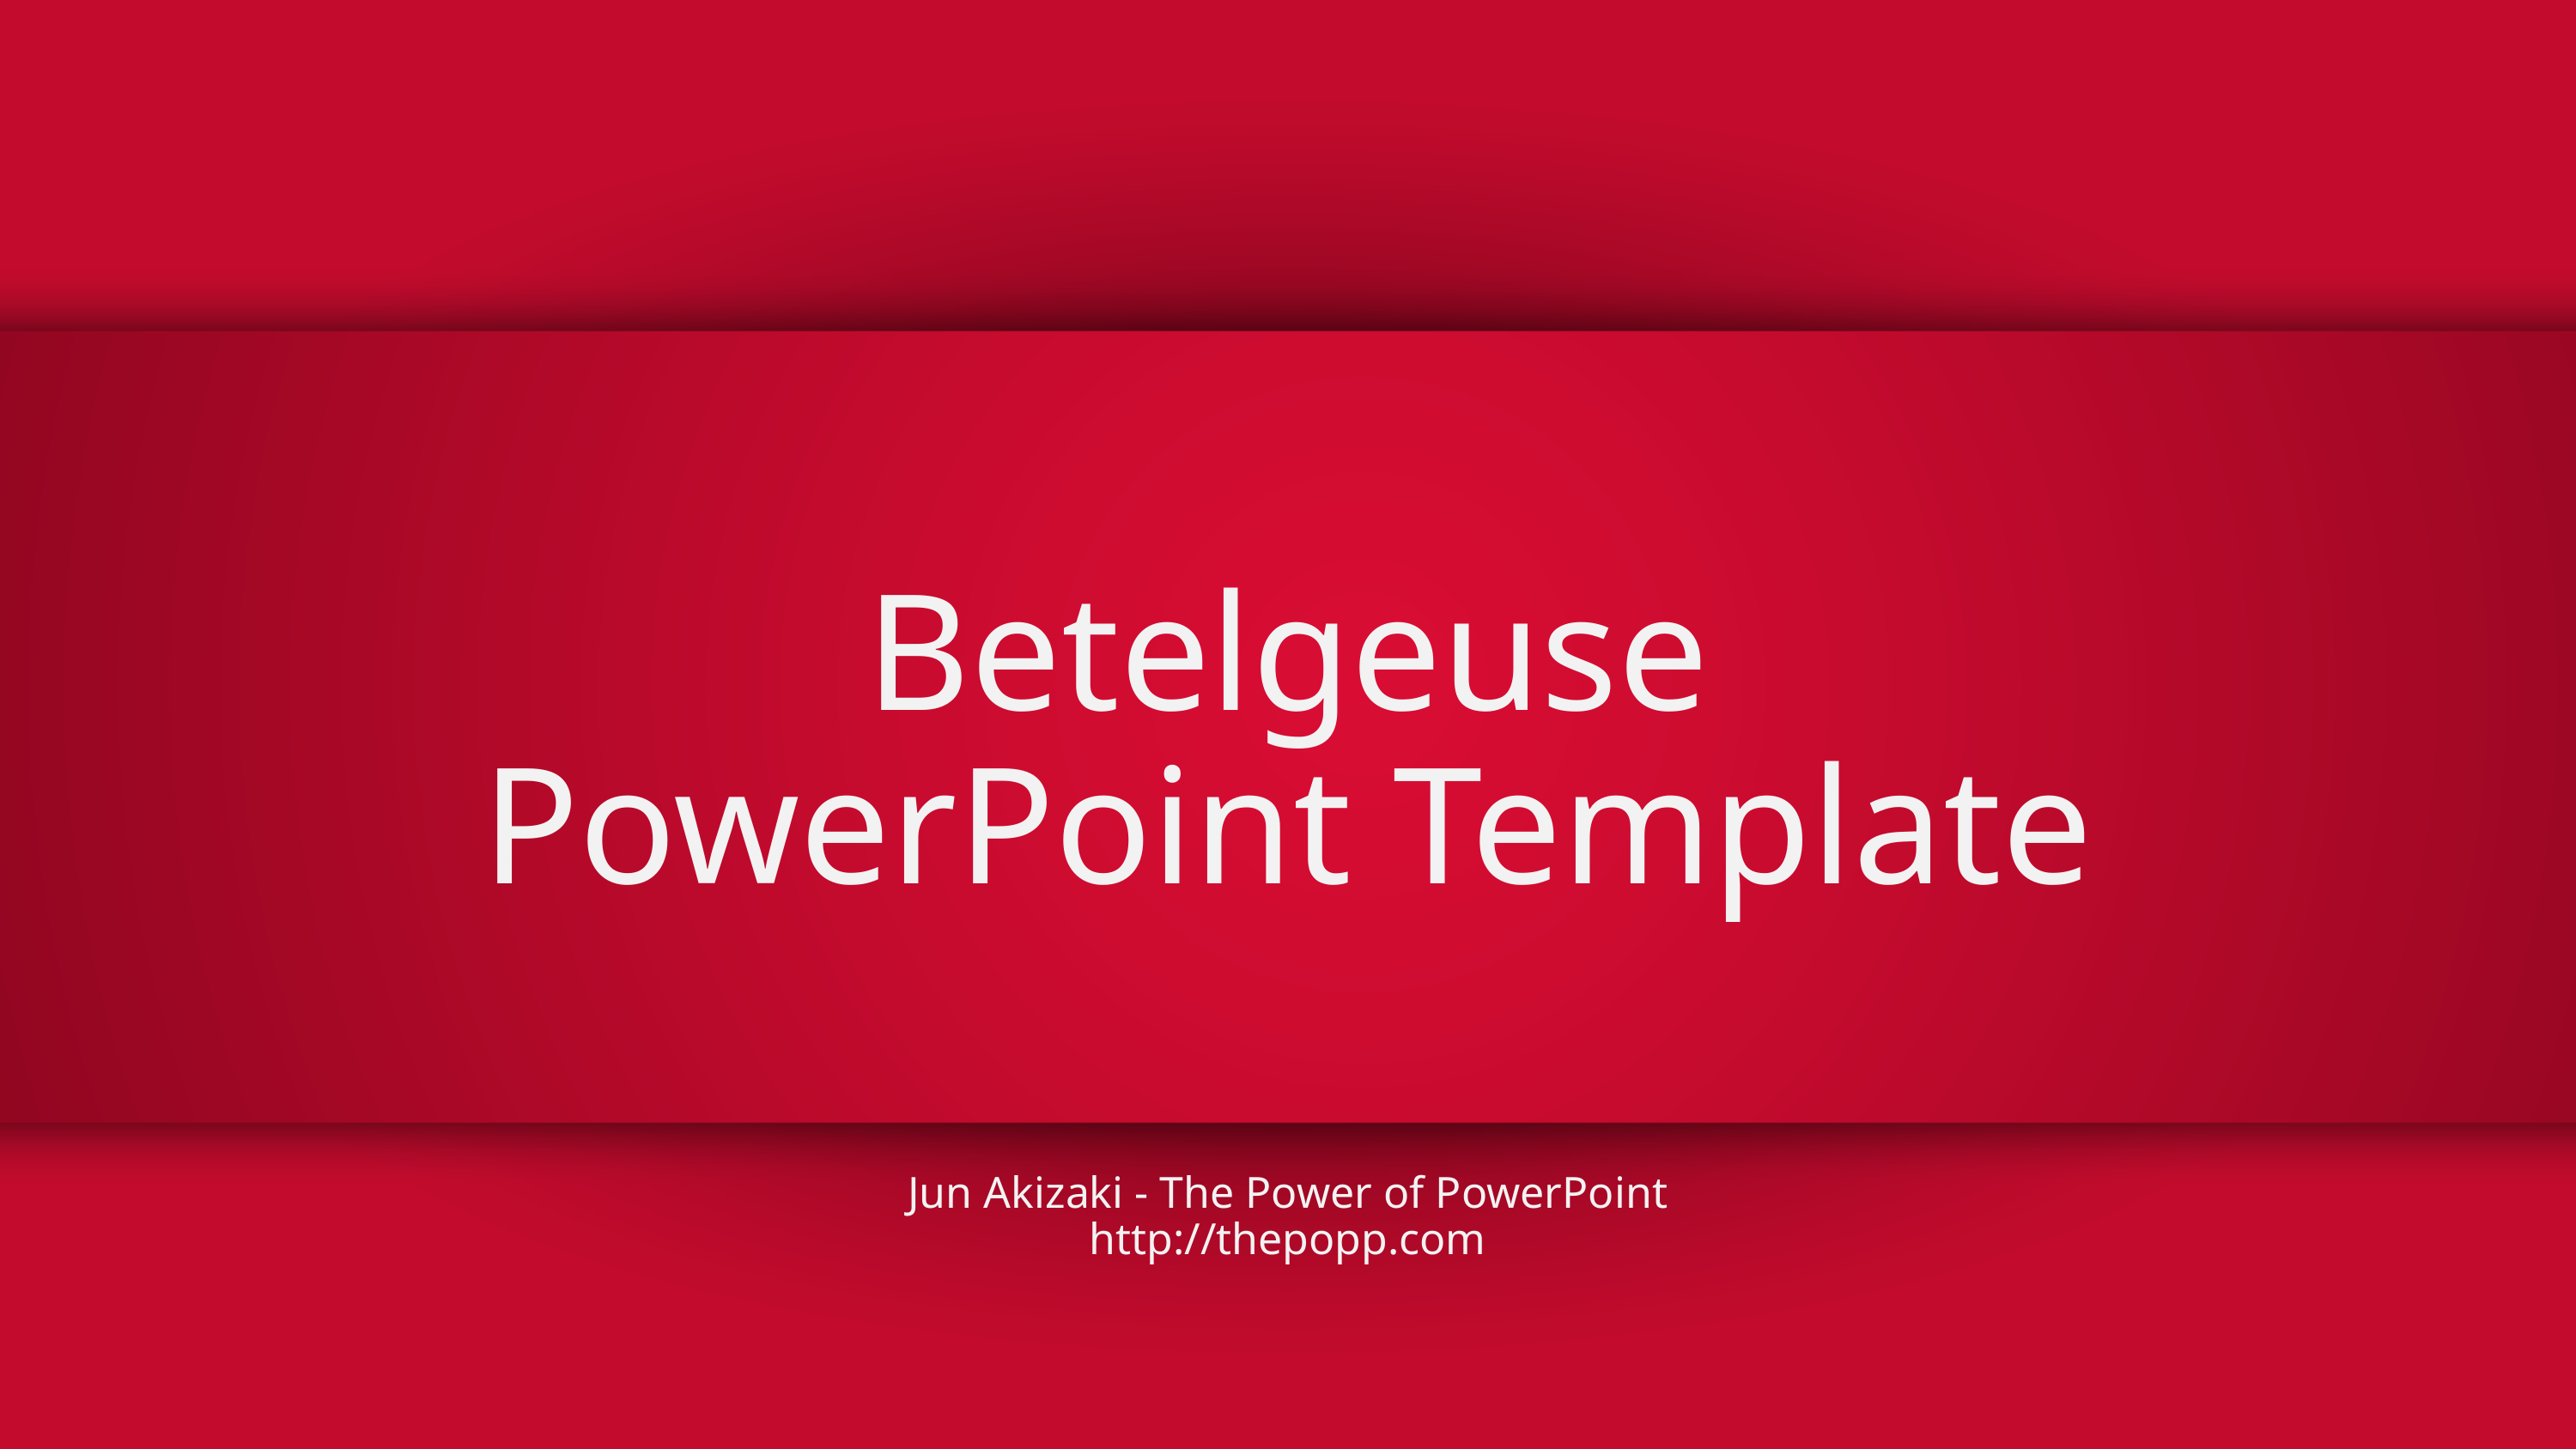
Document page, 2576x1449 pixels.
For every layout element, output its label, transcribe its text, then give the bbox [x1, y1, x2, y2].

picture [0, 0, 2576, 1449]
subtitle Jun Akizaki - The Power of PowerPoint http://thepopp.com [321, 1164, 2254, 1385]
title Betelgeuse PowerPoint Template [321, 493, 2254, 997]
